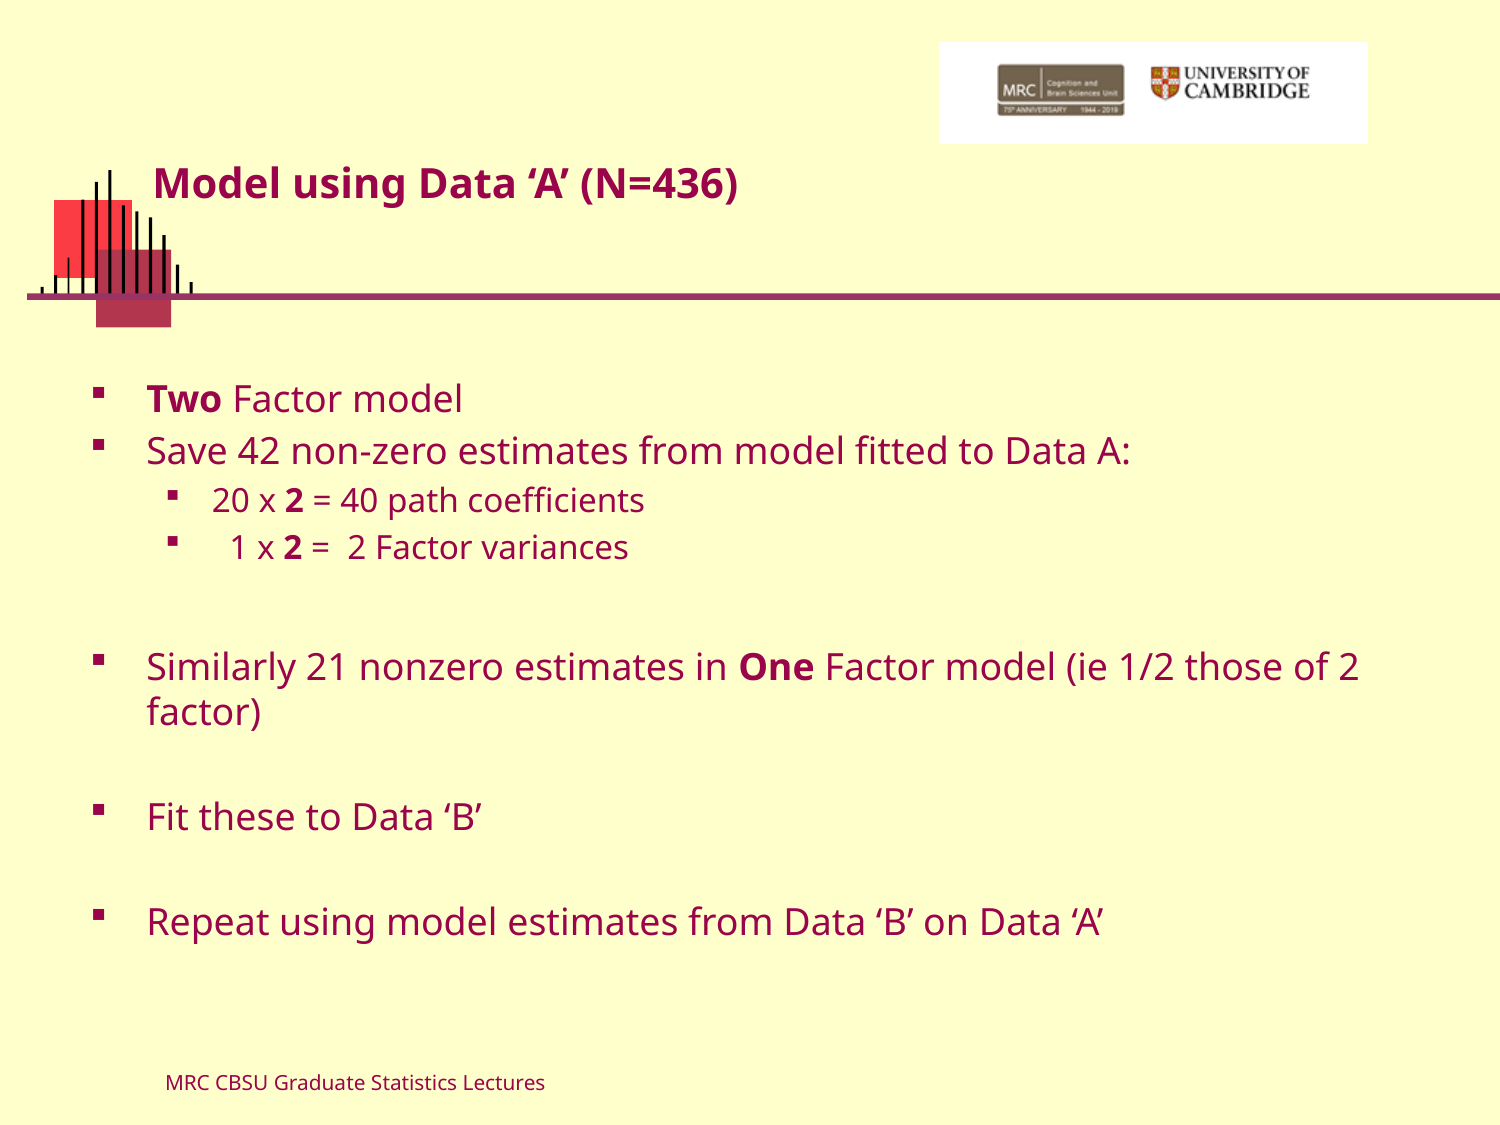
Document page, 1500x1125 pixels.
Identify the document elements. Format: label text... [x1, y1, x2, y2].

footer MRC CBSU Graduate Statistics Lectures [149, 1062, 988, 1101]
list Two Factor model Save 42 non-zero estimates from model fitted to Data A: 20 x 2 = 40 path coefficients 1 x 2 = 2 Factor variances Similarly 21 nonzero estimates in One Factor model (ie 1/2 those of 2 factor) Fit these to Data ‘B’ Repeat using model estimates from Data ‘B’ on Data ‘A’ [75, 262, 1425, 1038]
title Model using Data ‘A’ (N=436) [137, 137, 988, 233]
picture [939, 42, 1368, 144]
